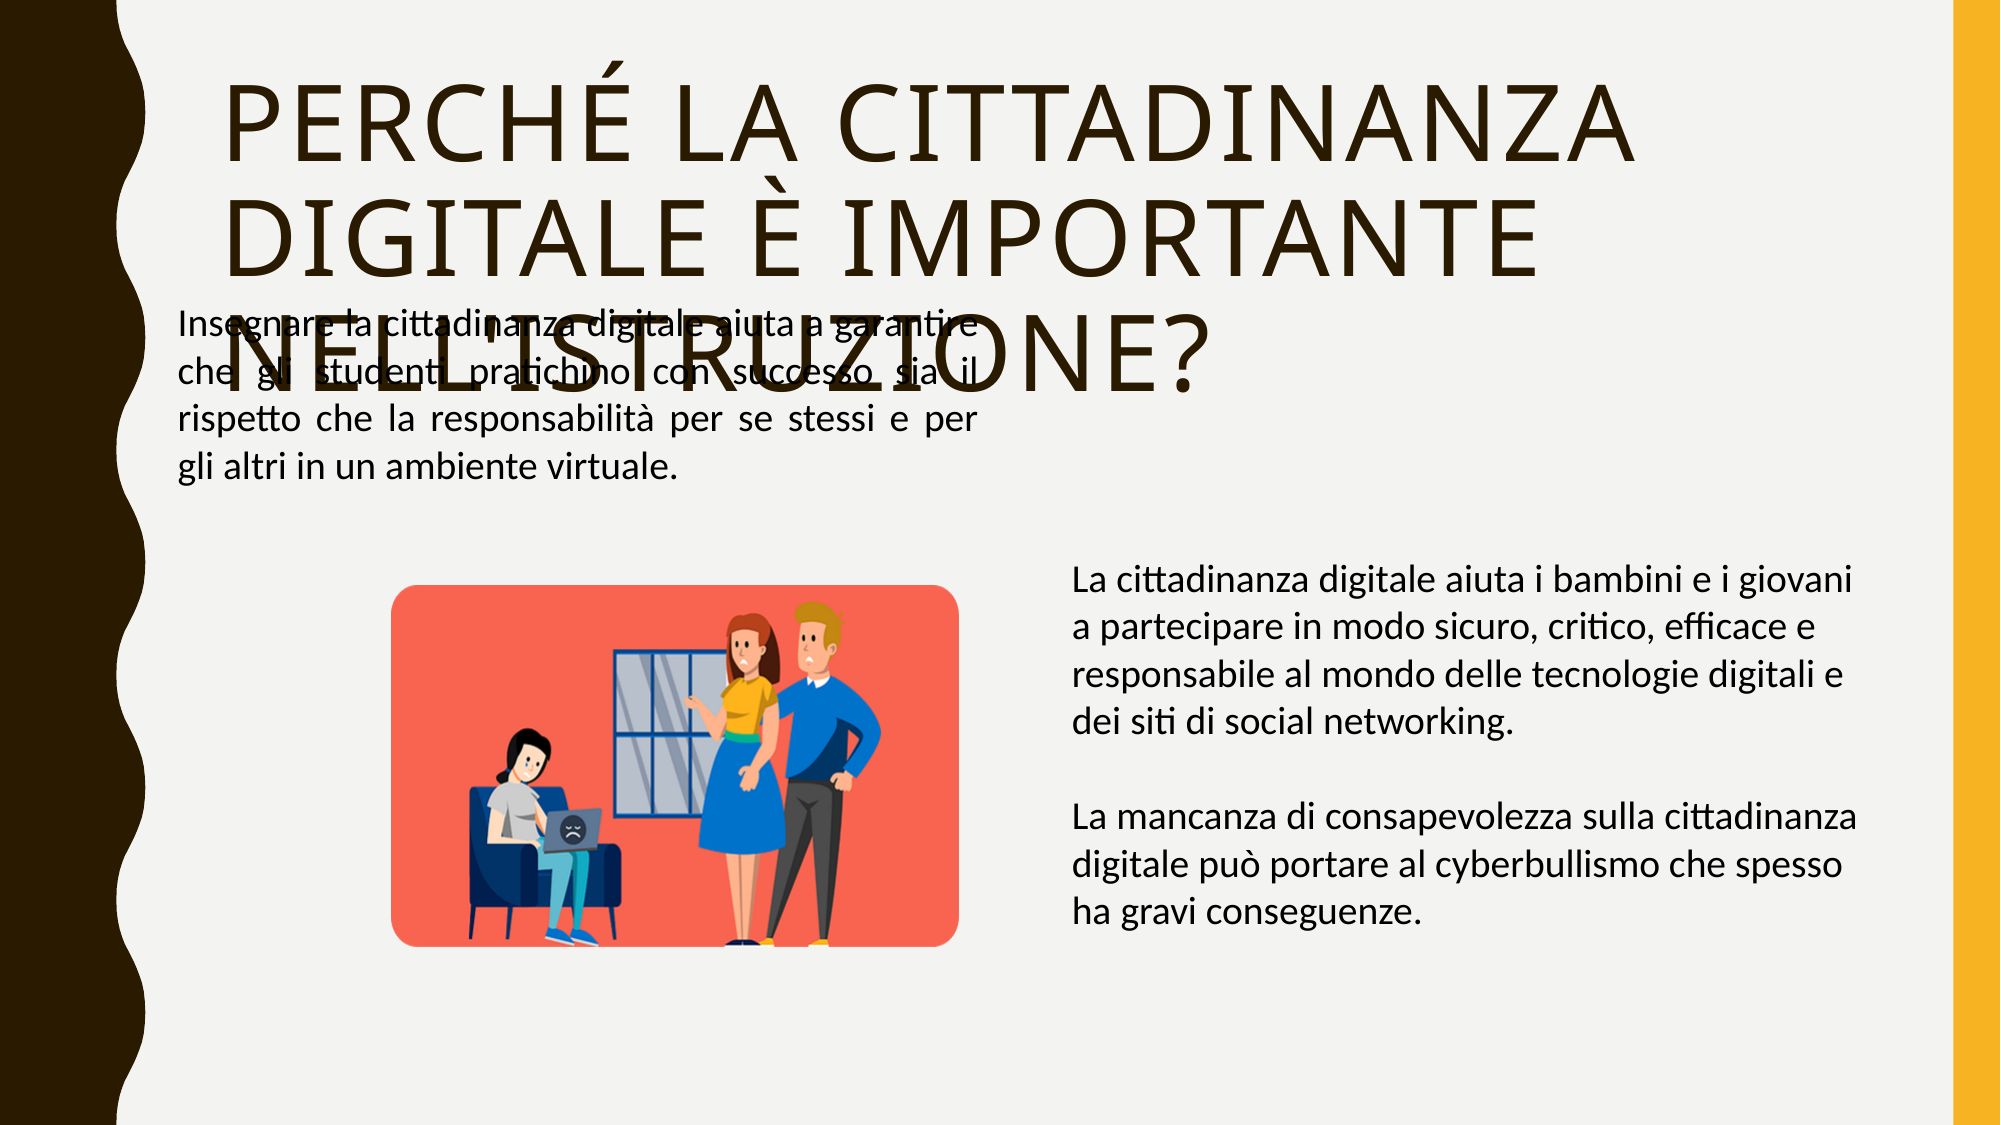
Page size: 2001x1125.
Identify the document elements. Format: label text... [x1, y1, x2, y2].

title PERCHÉ LA CITTADINANZA DIGITALE È IMPORTANTE NELL'ISTRUZIONE? [205, 62, 1875, 308]
text_box Insegnare la cittadinanza digitale aiuta a garantire che gli studenti pratichino con successo sia il rispetto che la responsabilità per se stessi e per gli altri in un ambiente virtuale. [162, 242, 995, 543]
picture [391, 585, 959, 947]
text_box La cittadinanza digitale aiuta i bambini e i giovani a partecipare in modo sicuro, critico, efficace e responsabile al mondo delle tecnologie digitali e dei siti di social networking. La mancanza di consapevolezza sulla cittadinanza digitale può portare al cyberbullismo che spesso ha gravi conseguenze. [1057, 545, 1875, 940]
